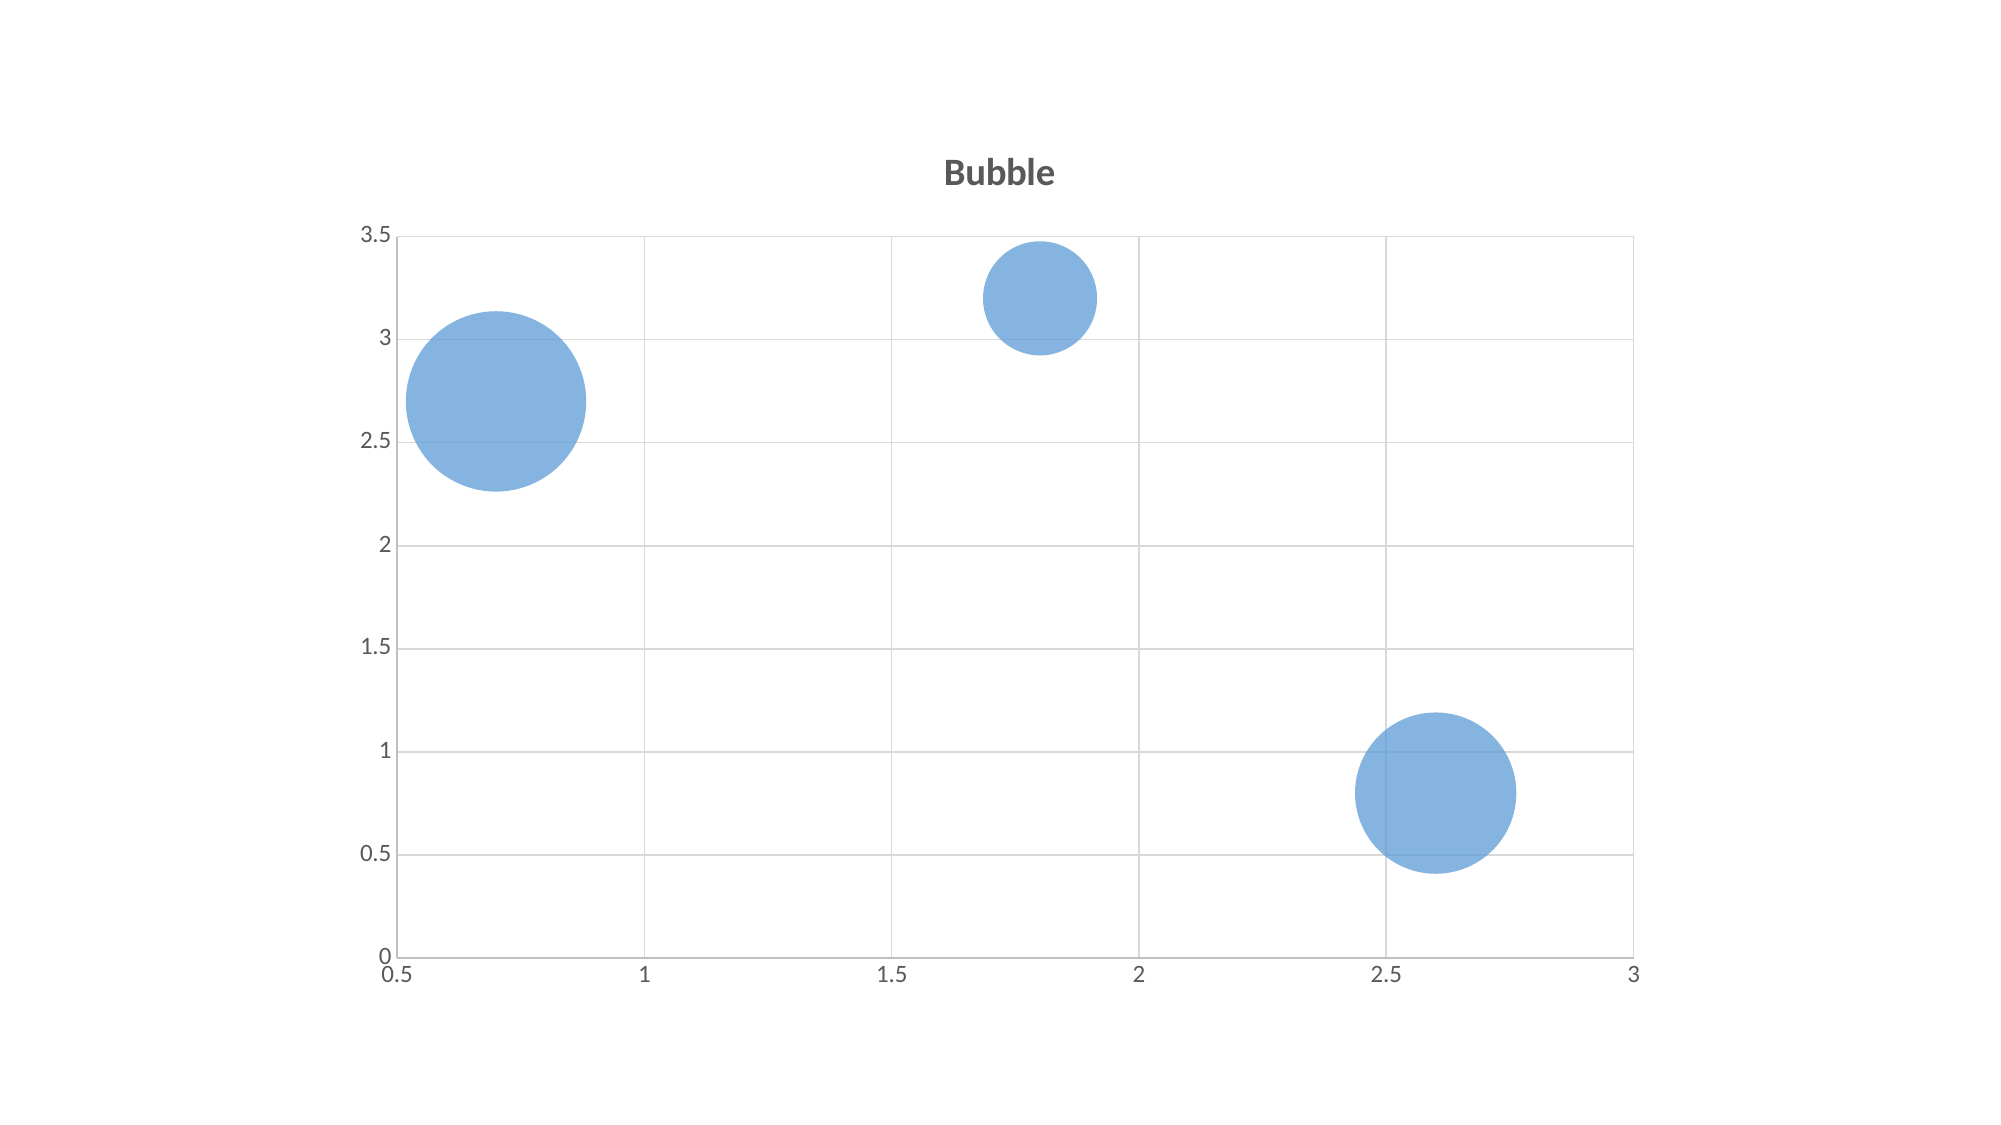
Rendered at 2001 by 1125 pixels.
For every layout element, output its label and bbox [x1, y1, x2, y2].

chart [333, 117, 1667, 1007]
